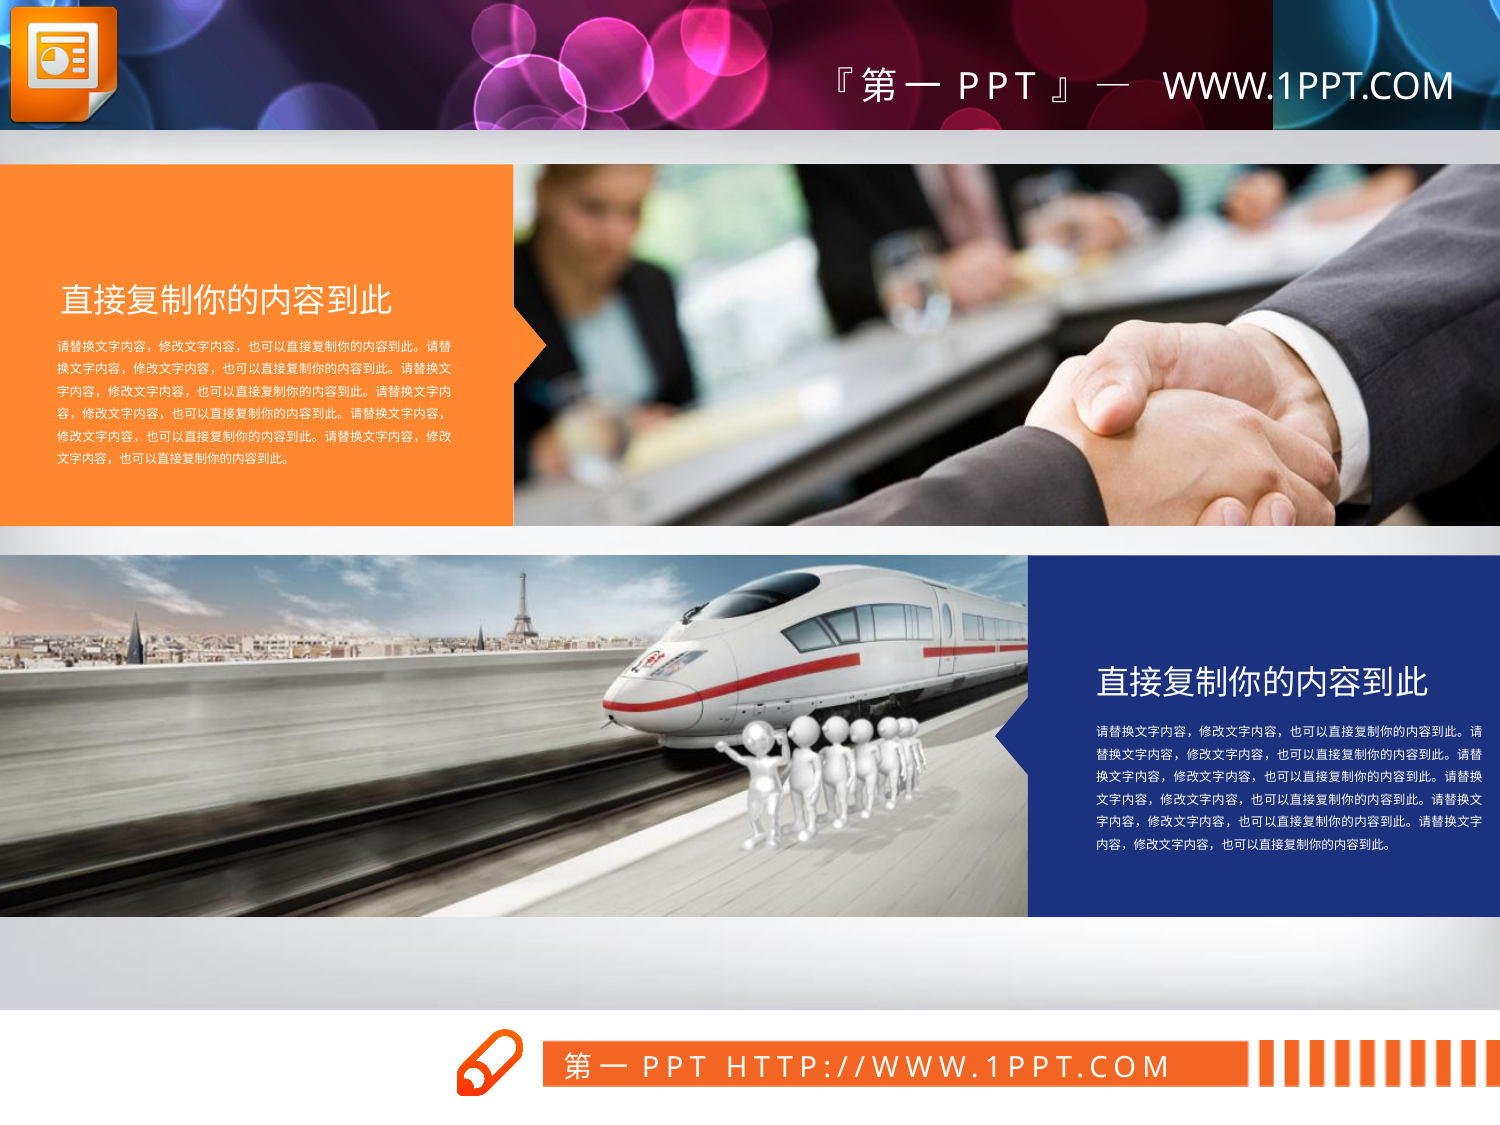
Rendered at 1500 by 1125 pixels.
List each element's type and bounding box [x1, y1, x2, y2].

picture [0, 0, 1500, 164]
text_box [549, 164, 1500, 527]
picture [0, 917, 1500, 1012]
picture [543, 1040, 1500, 1087]
text_box [0, 164, 547, 527]
text_box [0, 555, 992, 917]
picture [0, 527, 1500, 555]
text_box [994, 555, 1500, 918]
